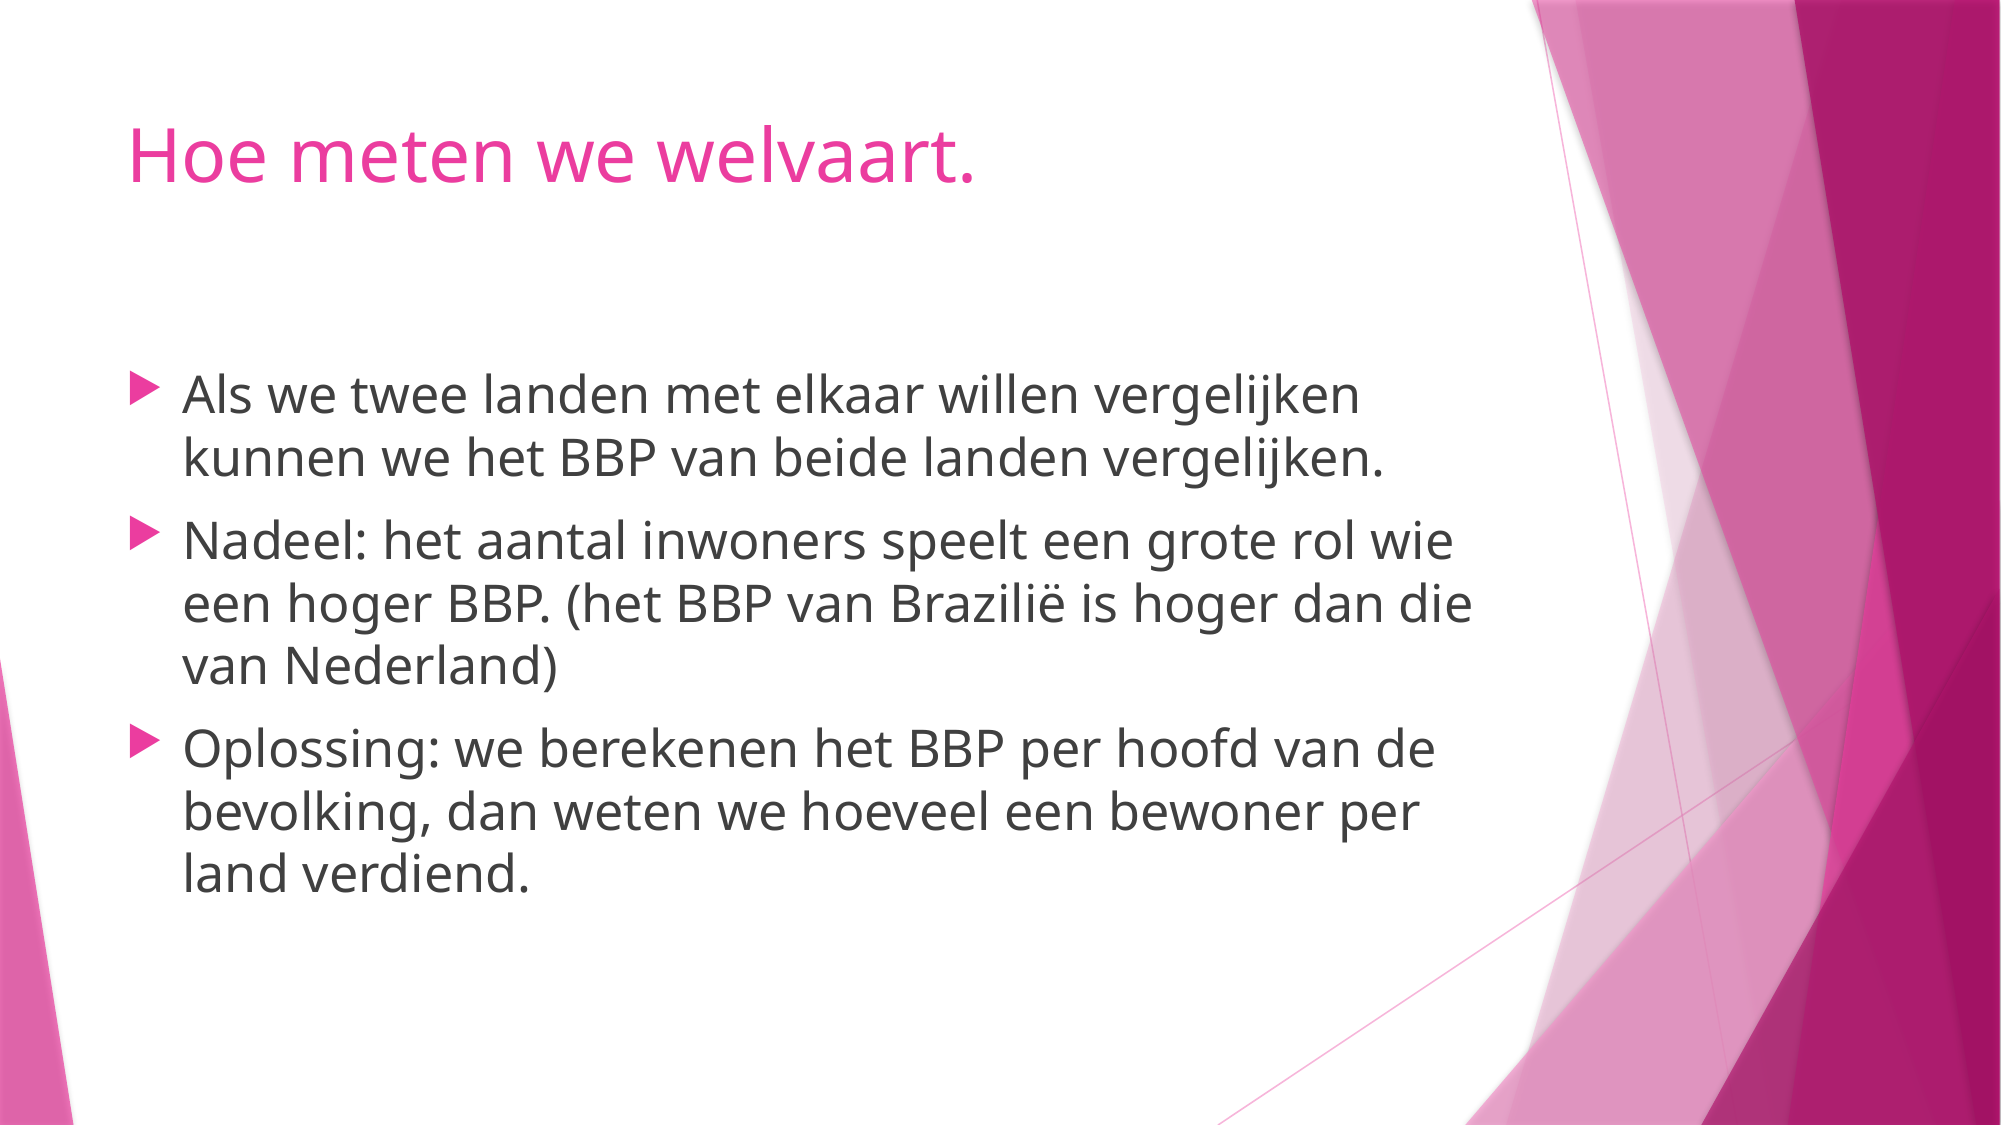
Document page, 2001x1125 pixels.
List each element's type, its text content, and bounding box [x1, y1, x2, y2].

list Als we twee landen met elkaar willen vergelijken kunnen we het BBP van beide landen vergelijken. Nadeel: het aantal inwoners speelt een grote rol wie een hoger BBP. (het BBP van Brazilië is hoger dan die van Nederland) Oplossing: we berekenen het BBP per hoofd van de bevolking, dan weten we hoeveel een bewoner per land verdiend. [111, 354, 1522, 992]
title Hoe meten we welvaart. [111, 99, 1522, 317]
